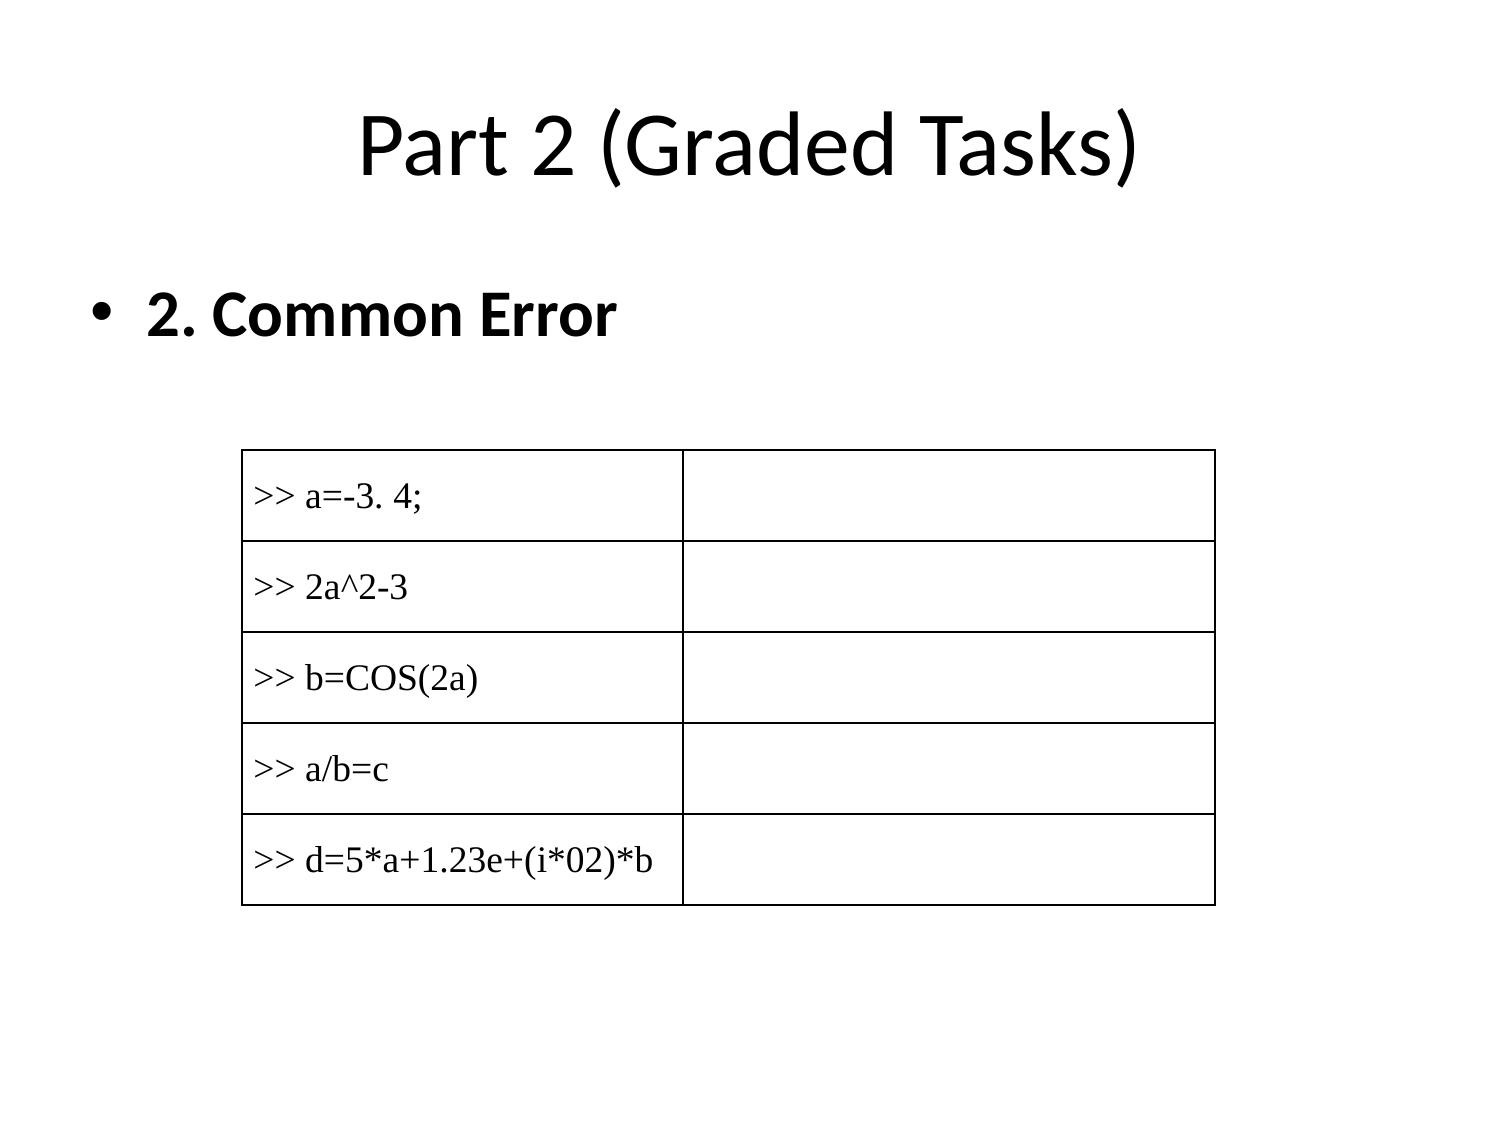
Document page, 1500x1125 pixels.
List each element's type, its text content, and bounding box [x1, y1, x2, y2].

title Part 2 (Graded Tasks) [75, 45, 1425, 233]
table_cell [684, 815, 1214, 904]
table_cell [684, 542, 1214, 631]
table_cell [684, 724, 1214, 813]
table_cell [684, 633, 1214, 722]
table_cell >> a/b=c [243, 724, 682, 813]
table_header [684, 451, 1214, 540]
table_cell >> b=COS(2a) [243, 633, 682, 722]
table_cell >> d=5*a+1.23e+(i*02)*b [243, 815, 682, 904]
list 2. Common Error [75, 262, 1425, 1005]
table_cell >> 2a^2-3 [243, 542, 682, 631]
table_header >> a=-3. 4; [243, 451, 682, 540]
